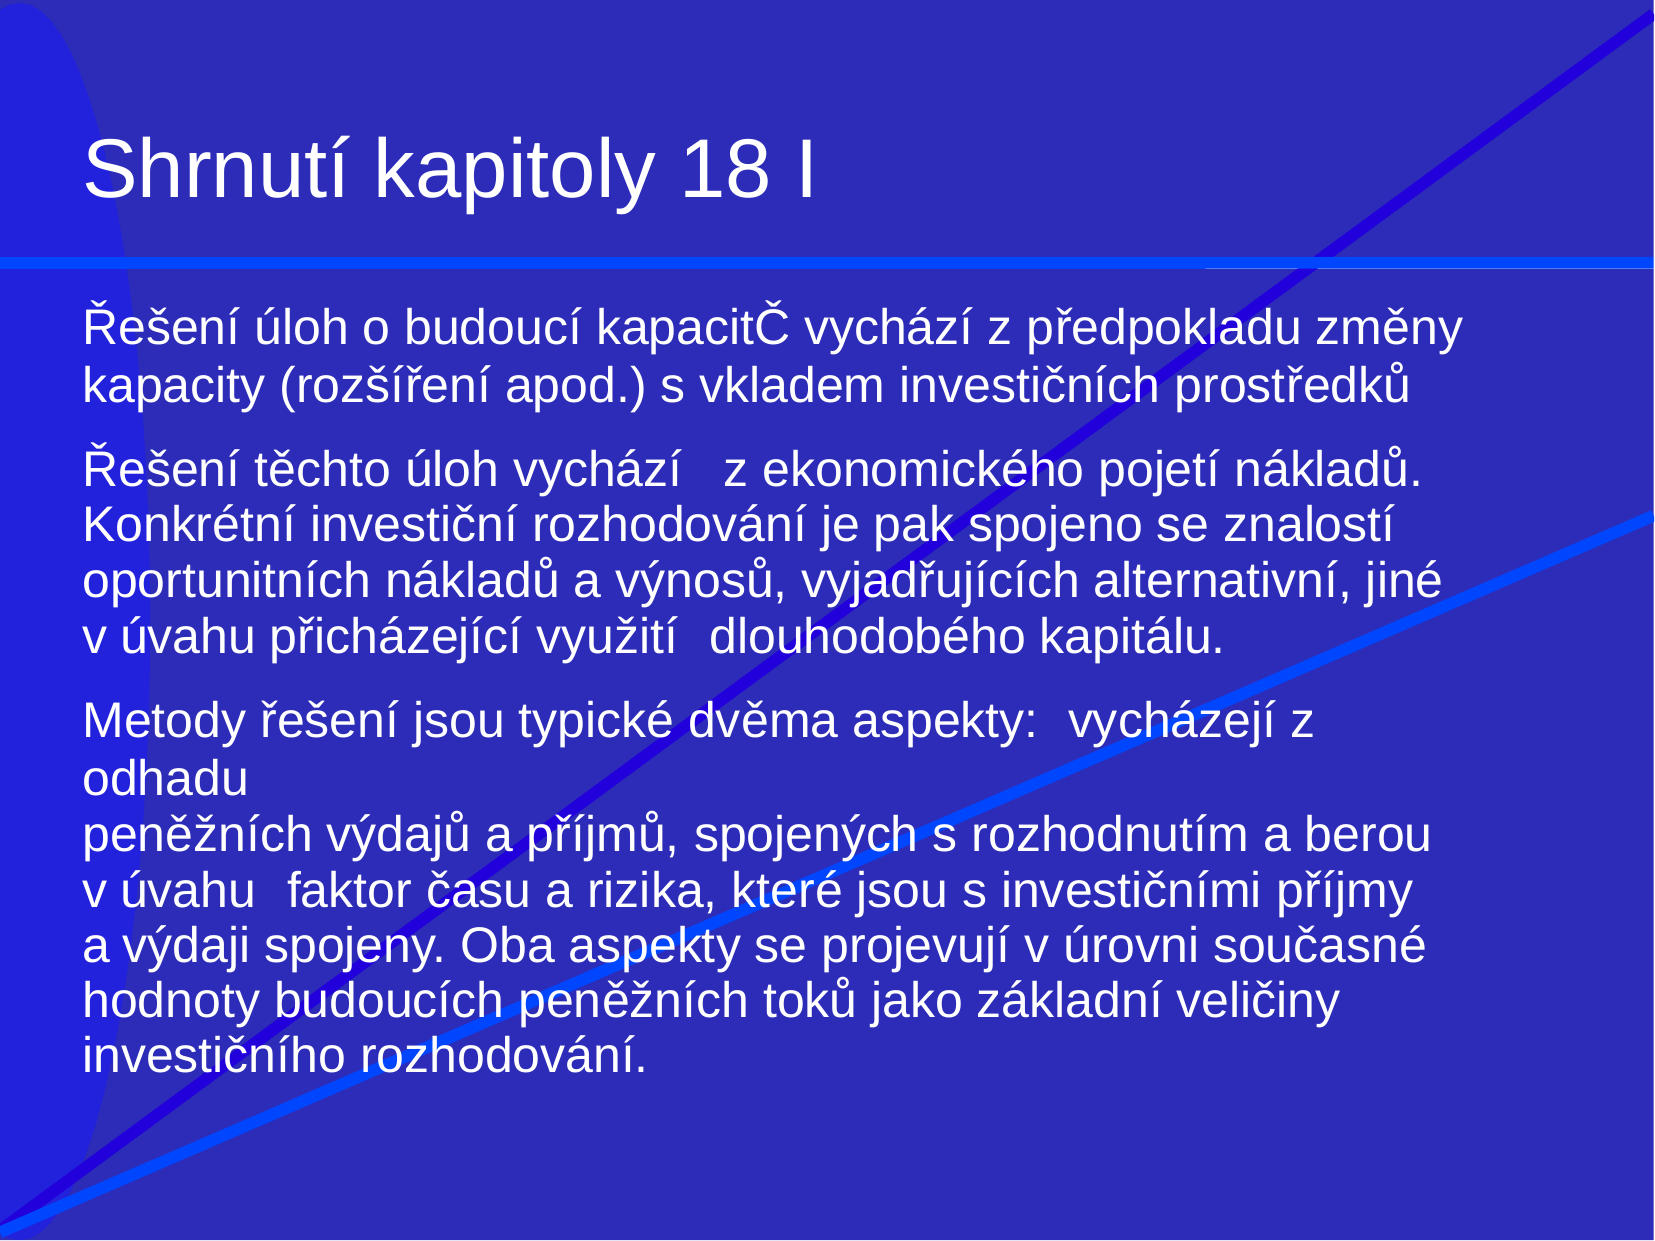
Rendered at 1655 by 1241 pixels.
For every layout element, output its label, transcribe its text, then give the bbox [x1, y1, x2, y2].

text_box Řešení úloh o budoucí kapacitČ vychází z předpokladu změny kapacity (rozšíření apod.) s vkladem investičních prostředků Řešení těchto úloh vychází z ekonomického pojetí nákladů. Konkrétní investiční rozhodování je pak spojeno se znalostí oportunitních nákladů a výnosů, vyjadřujících alternativní, jiné v úvahu přicházející využití dlouhodobého kapitálu. Metody řešení jsou typické dvěma aspekty: vycházejí z odhadu peněžních výdajů a příjmů, spojených s rozhodnutím a berou v úvahu faktor času a rizika, které jsou s investičními příjmy a výdaji spojeny. Oba aspekty se projevují v úrovni současné hodnoty budoucích peněžních toků jako základní veličiny investičního rozhodování. [80, 296, 1497, 1084]
title Shrnutí kapitoly 18 I [80, 67, 1574, 321]
